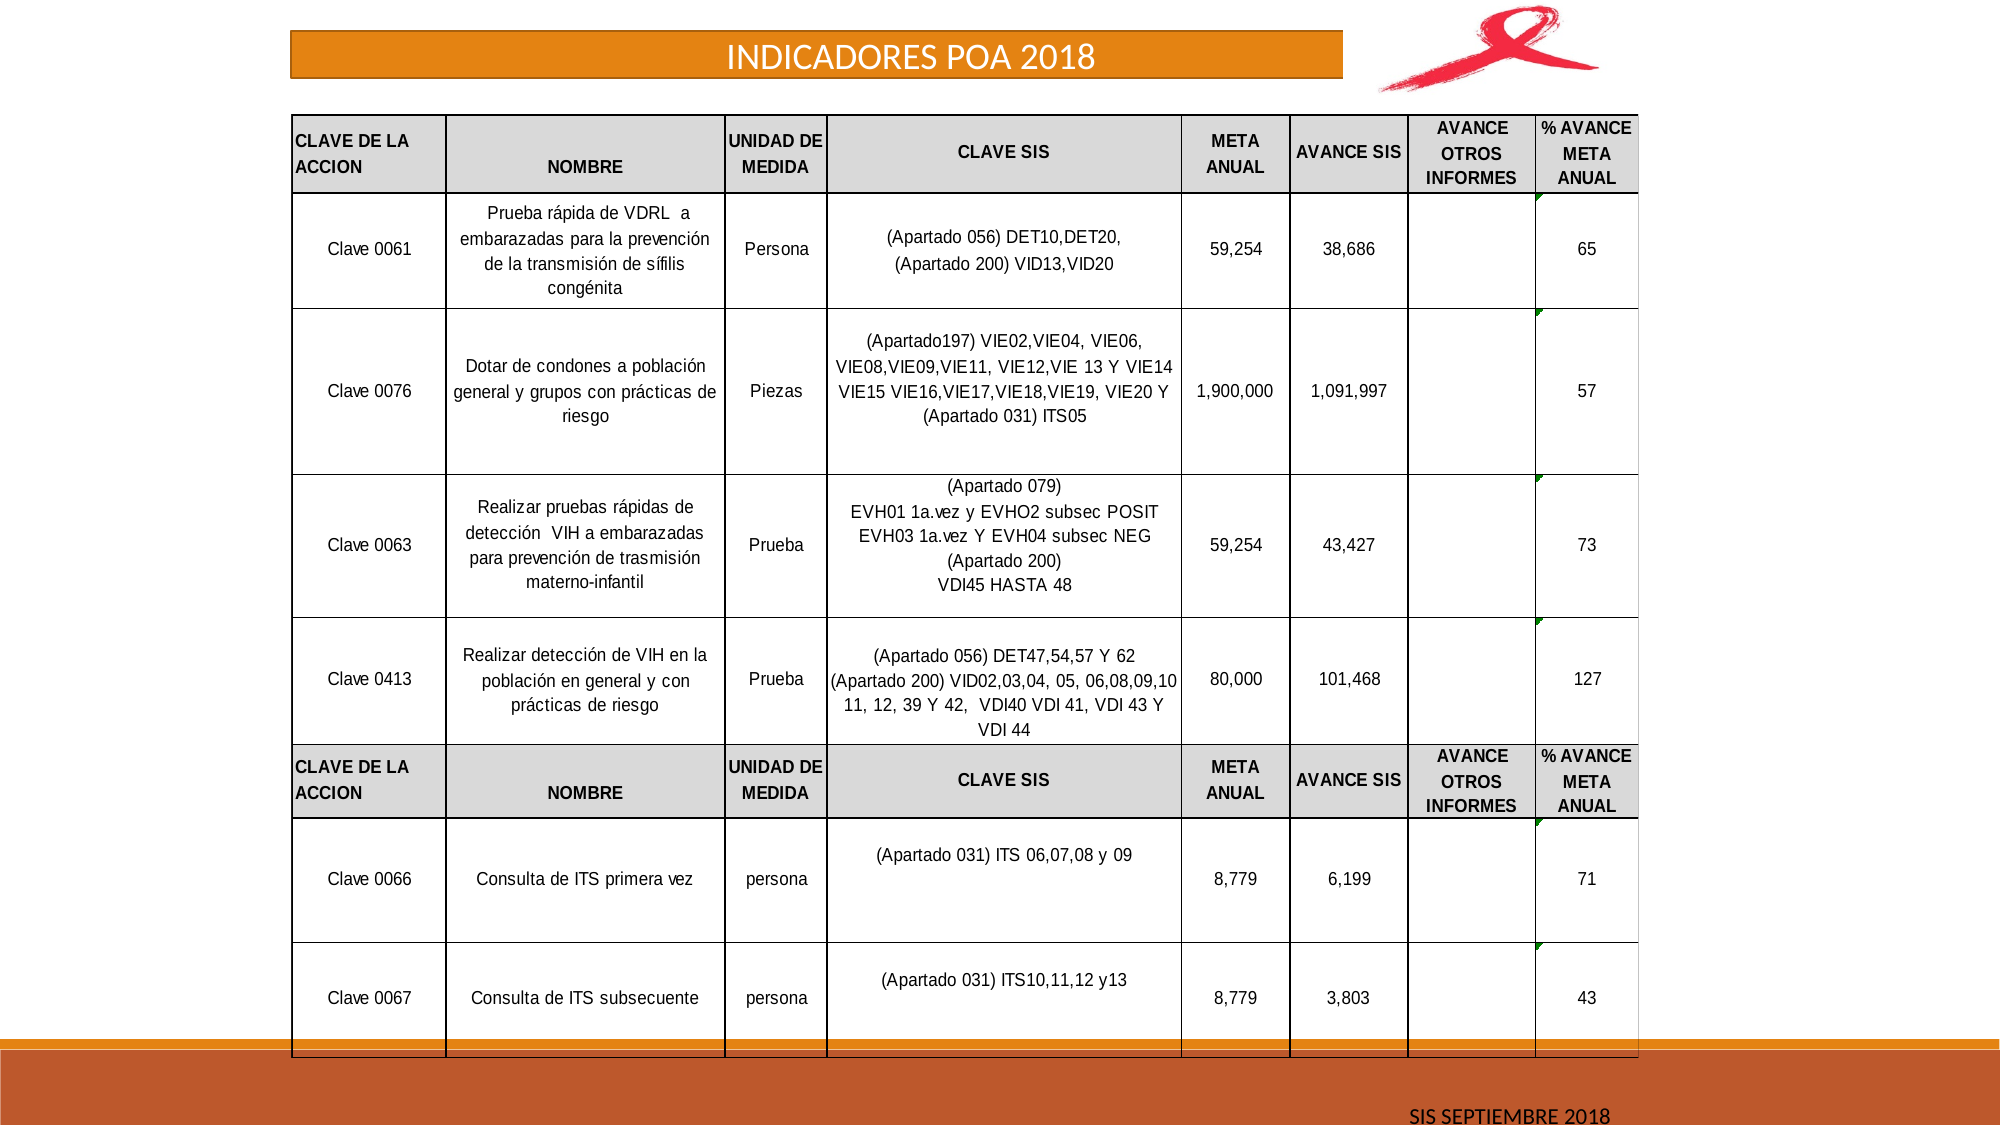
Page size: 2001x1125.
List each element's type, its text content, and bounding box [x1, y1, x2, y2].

text_box INDICADORES POA 2018 [290, 30, 1340, 79]
picture [290, 0, 1640, 1060]
text_box SIS SEPTIEMBRE 2018 [976, 1094, 1626, 1125]
